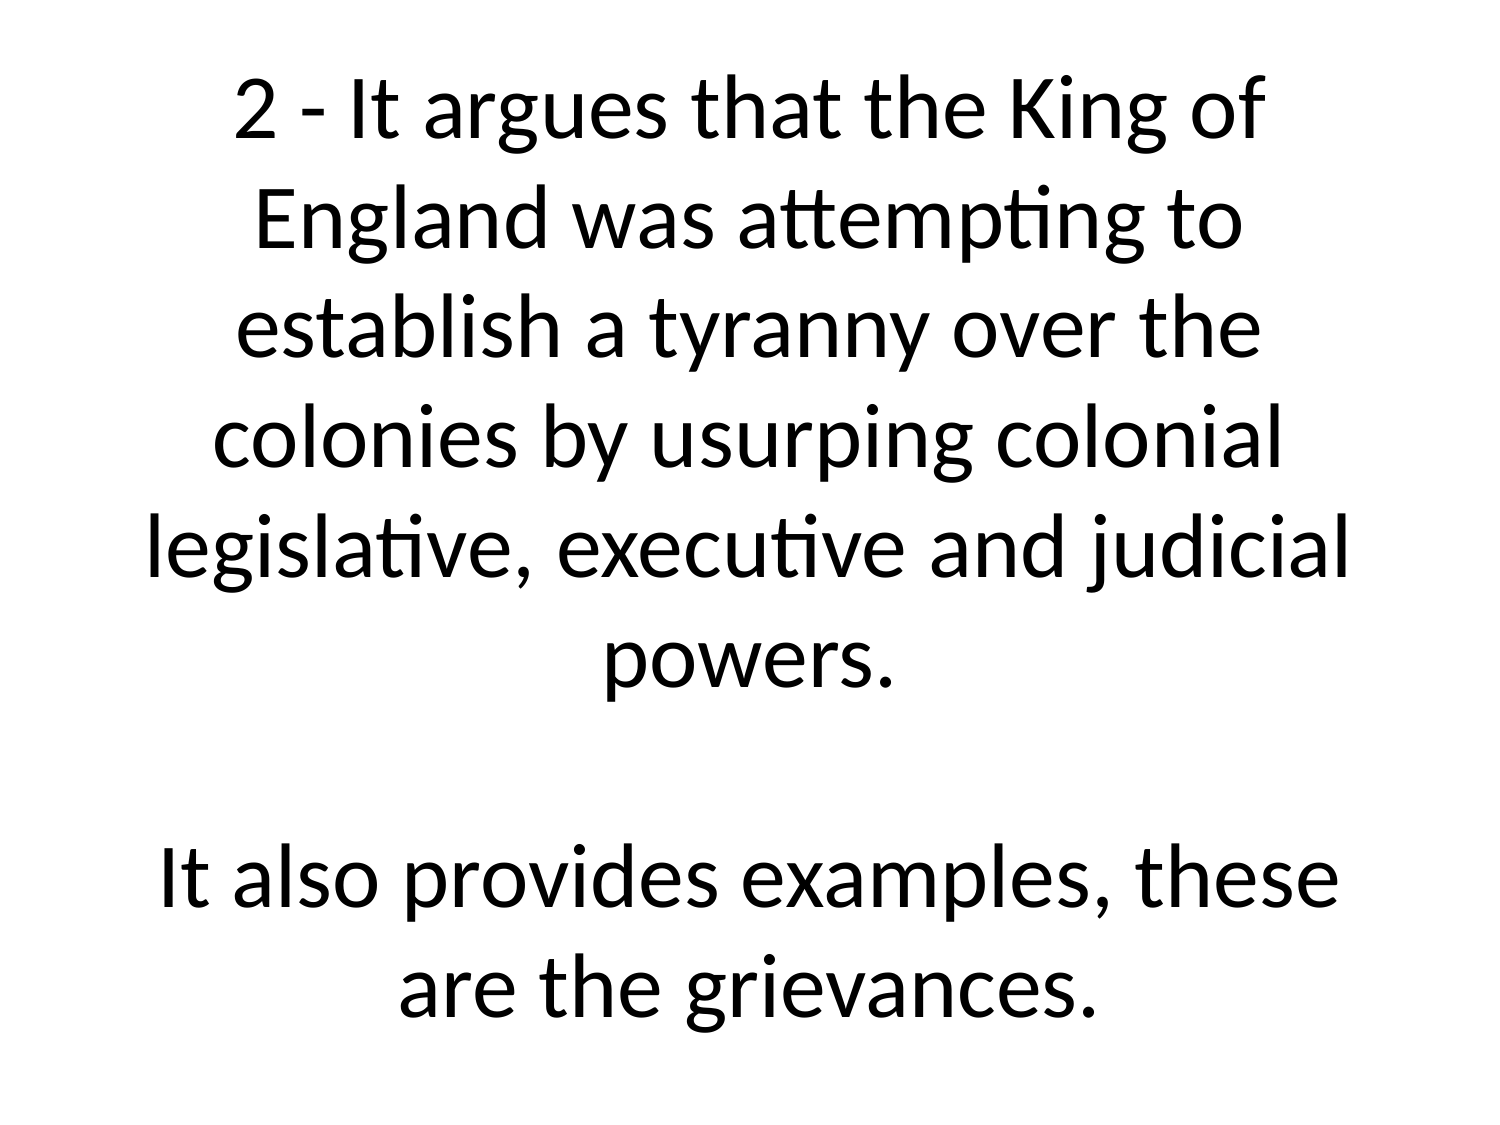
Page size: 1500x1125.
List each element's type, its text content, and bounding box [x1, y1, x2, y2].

title 2 - It argues that the King of England was attempting to establish a tyranny over the colonies by usurping colonial legislative, executive and judicial powers. It also provides examples, these are the grievances. [74, 44, 1426, 1038]
